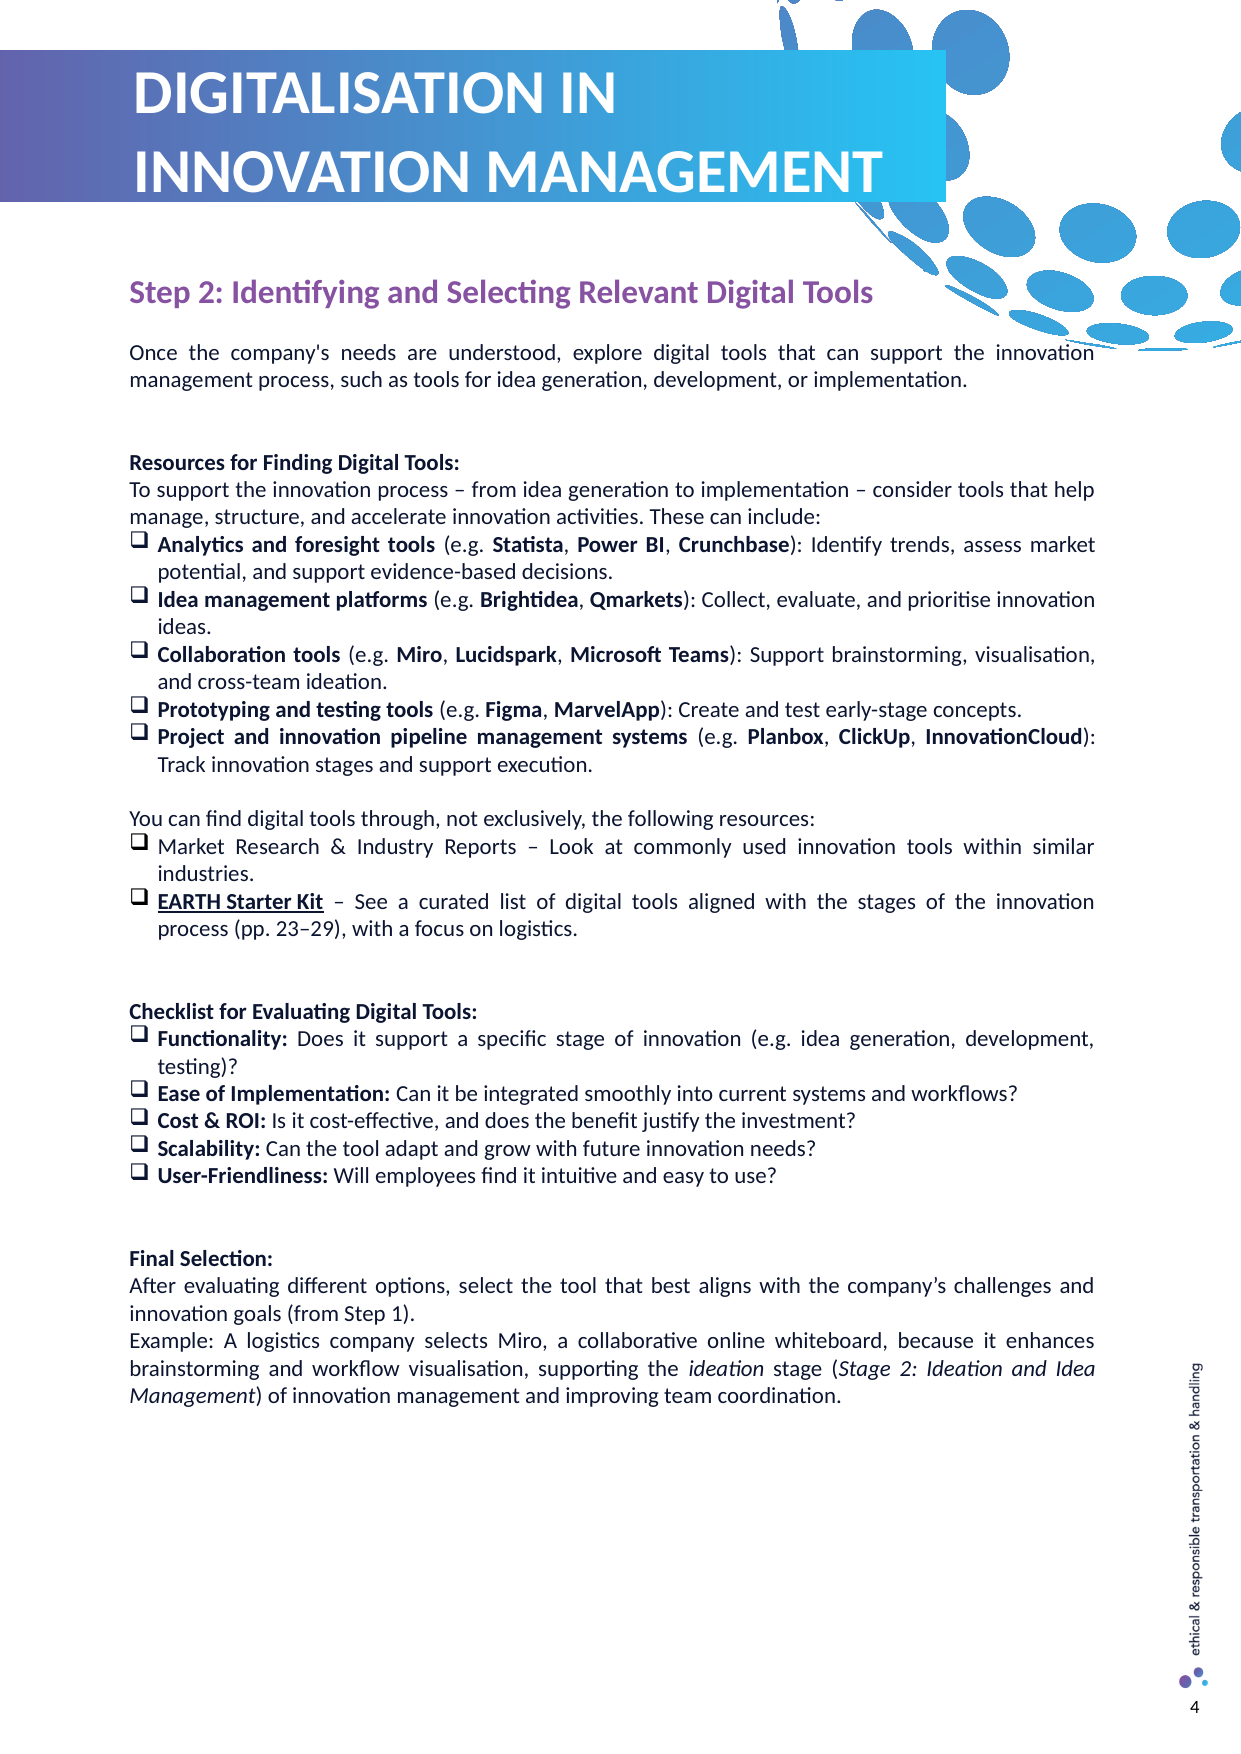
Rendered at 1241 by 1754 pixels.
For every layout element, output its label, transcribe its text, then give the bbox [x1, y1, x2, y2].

list DIGITALISATION IN INNOVATION MANAGEMENT [0, 50, 946, 202]
text_box [1121, 276, 1188, 316]
text_box [1174, 321, 1233, 343]
text_box [852, 9, 913, 50]
text_box [1086, 323, 1149, 345]
text_box [945, 285, 999, 316]
text_box [1065, 339, 1117, 349]
text_box [788, 0, 800, 4]
text_box [946, 256, 1008, 299]
text_box [1220, 270, 1241, 306]
list Step 2: Identifying and Selecting Relevant Digital Tools Once the company's needs are understood, explore digital tools that can support the innovation management process, such as tools for idea generation, development, or implementation. Resources for Finding Digital Tools: To support the innovation process – from idea generation to implementation – consider tools that help manage, structure, and accelerate innovation activities. These can include: Analytics and foresight tools (e.g. Statista, Power BI, Crunchbase): Identify trends, assess market potential, and support evidence-based decisions. Idea management platforms (e.g. Brightidea, Qmarkets): Collect, evaluate, and prioritise innovation ideas. Collaboration tools (e.g. Miro, Lucidspark, Microsoft Teams): Support brainstorming, visualisation, and cross-team ideation. Prototyping and testing tools (e.g. Figma, MarvelApp): Create and test early-stage concepts. Project and innovation pipeline management systems (e.g. Planbox, ClickUp, InnovationCloud): Track innovation stages and support execution. You can find digital tools through, not exclusively, the following resources: Market Research & Industry Reports – Look at commonly used innovation tools within similar industries. EARTH Starter Kit – See a curated list of digital tools aligned with the stages of the innovation process (pp. 23–29), with a focus on logistics. Checklist for Evaluating Digital Tools: Functionality: Does it support a specific stage of innovation (e.g. idea generation, development, testing)? Ease of Implementation: Can it be integrated smoothly into current systems and workflows? Cost & ROI: Is it cost-effective, and does the benefit justify the investment? Scalability: Can the tool adapt and grow with future innovation needs? User-Friendliness: Will employees find it intuitive and easy to use? Final Selection: After evaluating different options, select the tool that best aligns with the company’s challenges and innovation goals (from Step 1). Example: A logistics company selects Miro, a collaborative online whiteboard, because it enhances brainstorming and workflow visualisation, supporting the ideation stage (Stage 2: Ideation and Idea Management) of innovation management and improving team coordination. [114, 262, 1112, 1687]
text_box [1213, 340, 1241, 348]
text_box [963, 196, 1036, 257]
text_box [1026, 270, 1094, 312]
text_box [932, 10, 1010, 95]
text_box [855, 202, 939, 276]
text_box [946, 114, 970, 181]
text_box [1221, 112, 1241, 172]
slide_number 4 [1153, 1676, 1215, 1736]
text_box [1059, 203, 1137, 263]
picture [1179, 1357, 1217, 1680]
text_box [888, 202, 949, 243]
text_box [779, 6, 799, 50]
text_box [1167, 200, 1240, 258]
text_box [1009, 310, 1069, 336]
